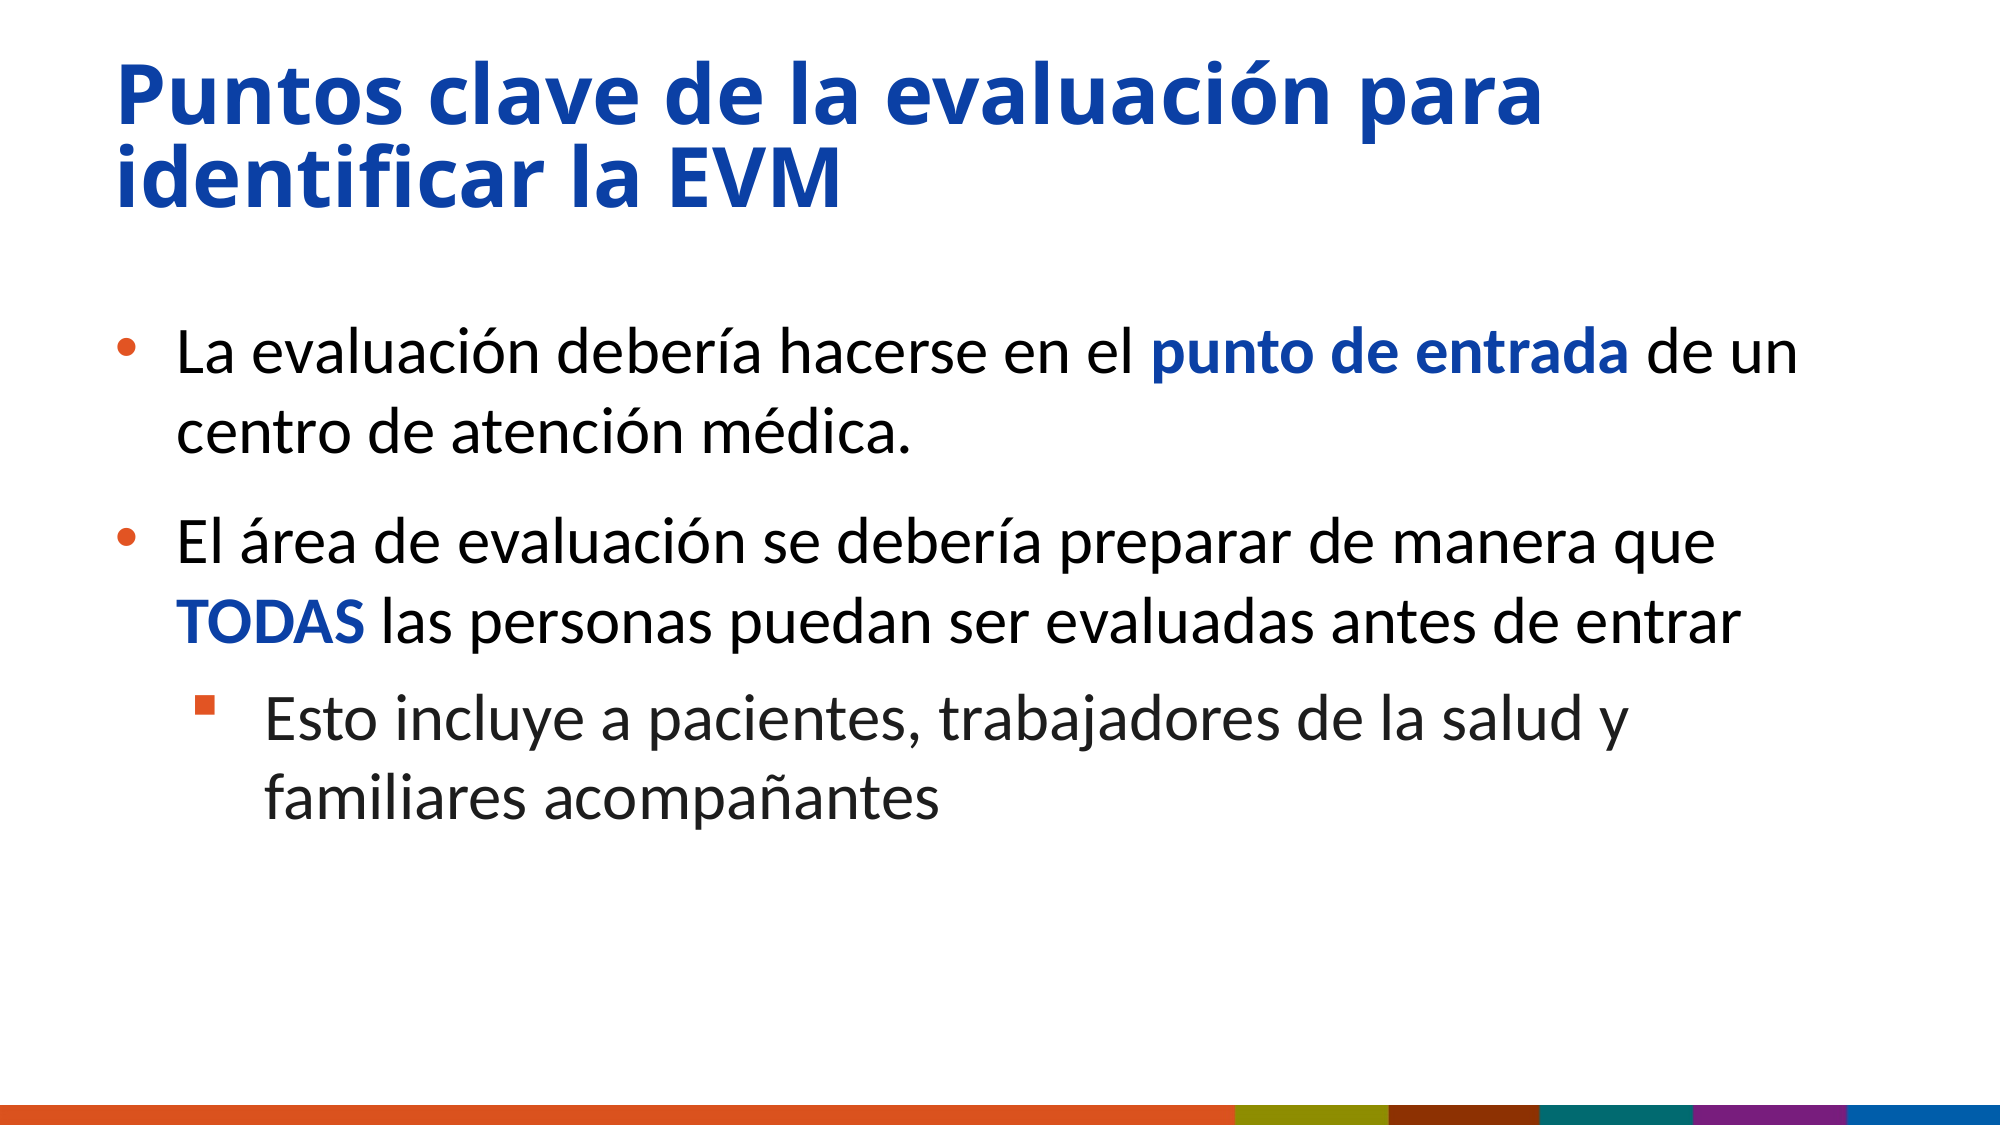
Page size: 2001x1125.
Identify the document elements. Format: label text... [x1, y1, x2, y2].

picture [0, 1105, 2000, 1125]
list La evaluación debería hacerse en el punto de entrada de un centro de atención médica. El área de evaluación se debería preparar de manera que TODAS las personas puedan ser evaluadas antes de entrar Esto incluye a pacientes, trabajadores de la salud y familiares acompañantes [99, 299, 1900, 994]
title Puntos clave de la evaluación para identificar la EVM [99, 29, 1900, 232]
